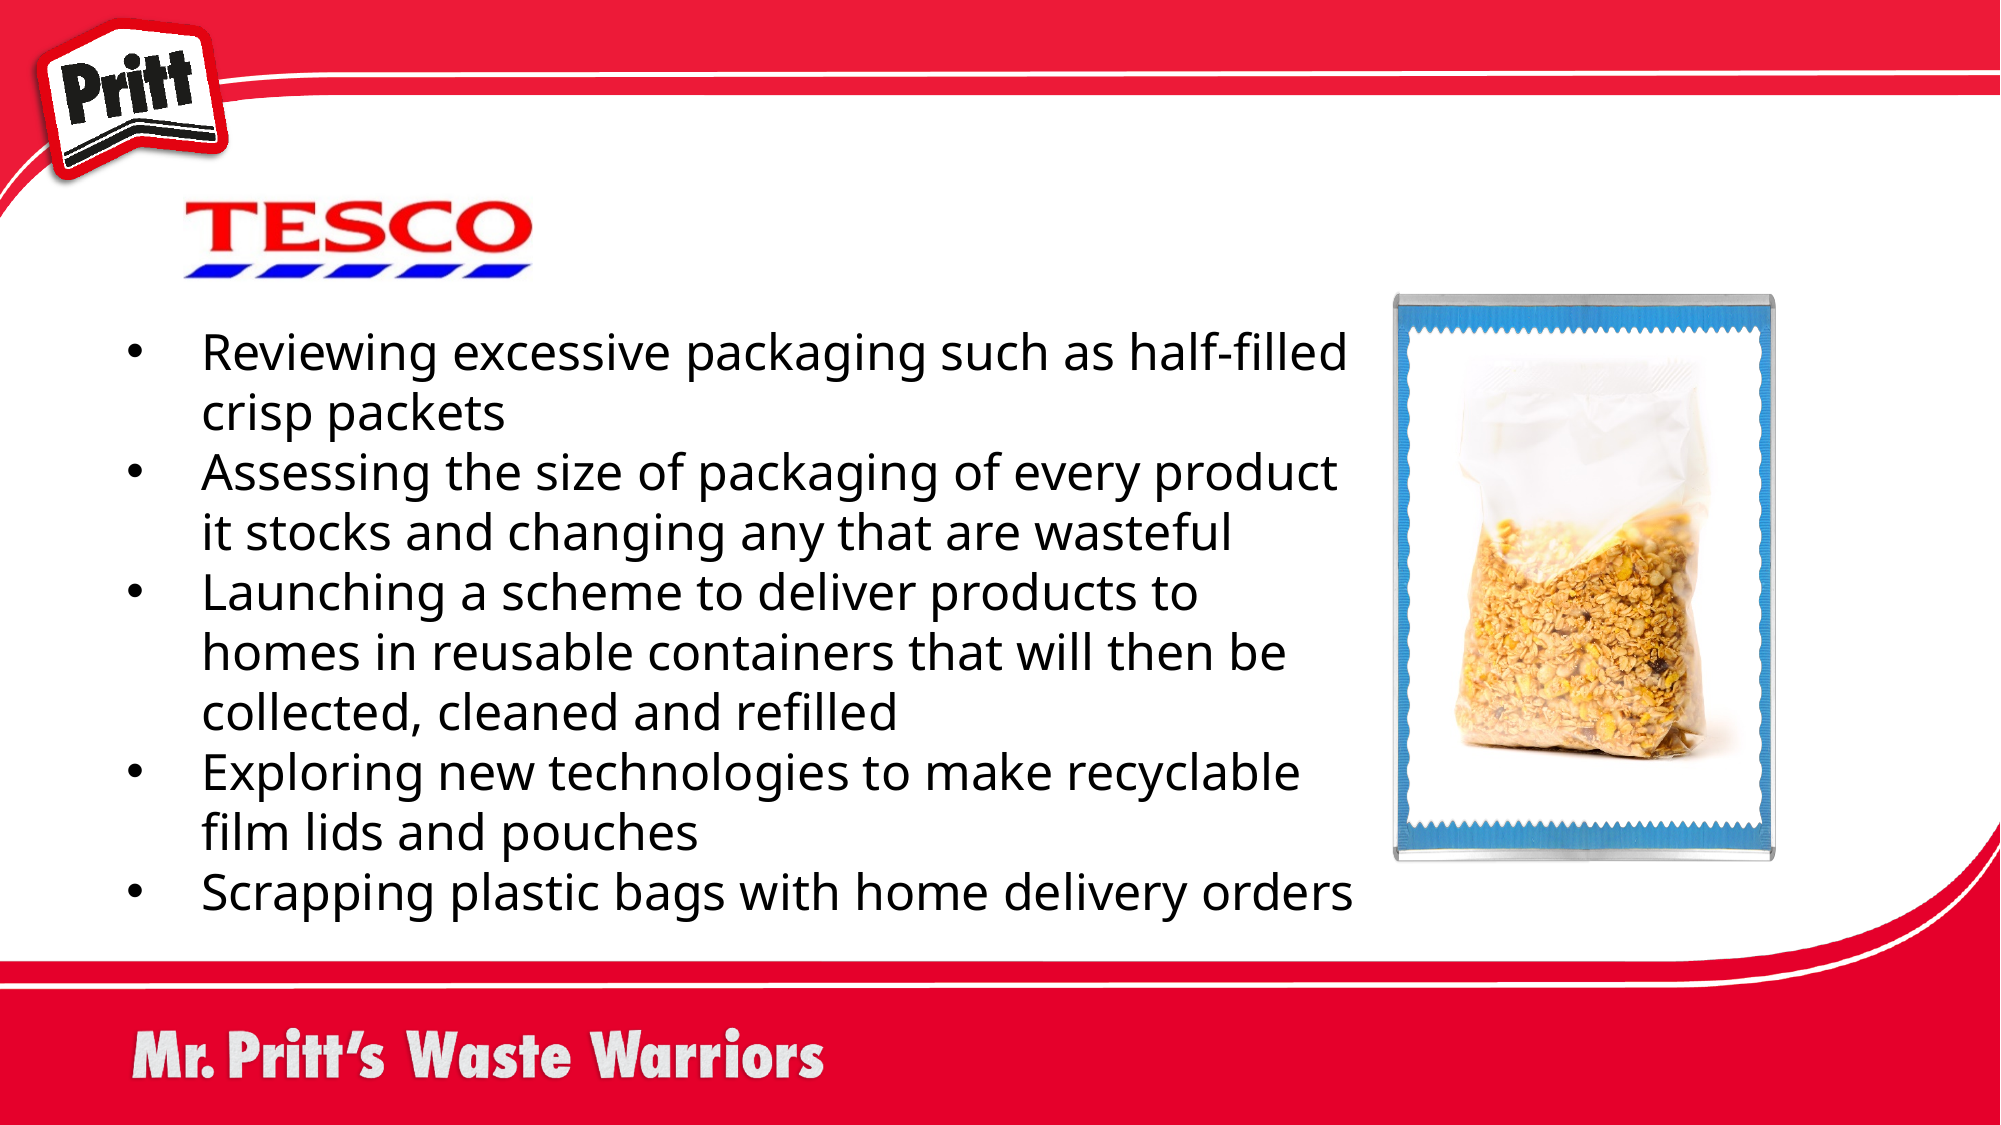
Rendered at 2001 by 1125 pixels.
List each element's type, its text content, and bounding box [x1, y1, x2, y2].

picture [0, 0, 2000, 288]
text_box Reviewing excessive packaging such as half-filled crisp packets Assessing the size of packaging of every product it stocks and changing any that are wasteful Launching a scheme to deliver products to homes in reusable containers that will then be collected, cleaned and refilled Exploring new technologies to make recyclable film lids and pouches Scrapping plastic bags with home delivery orders [111, 313, 1377, 821]
picture [0, 256, 2000, 1125]
